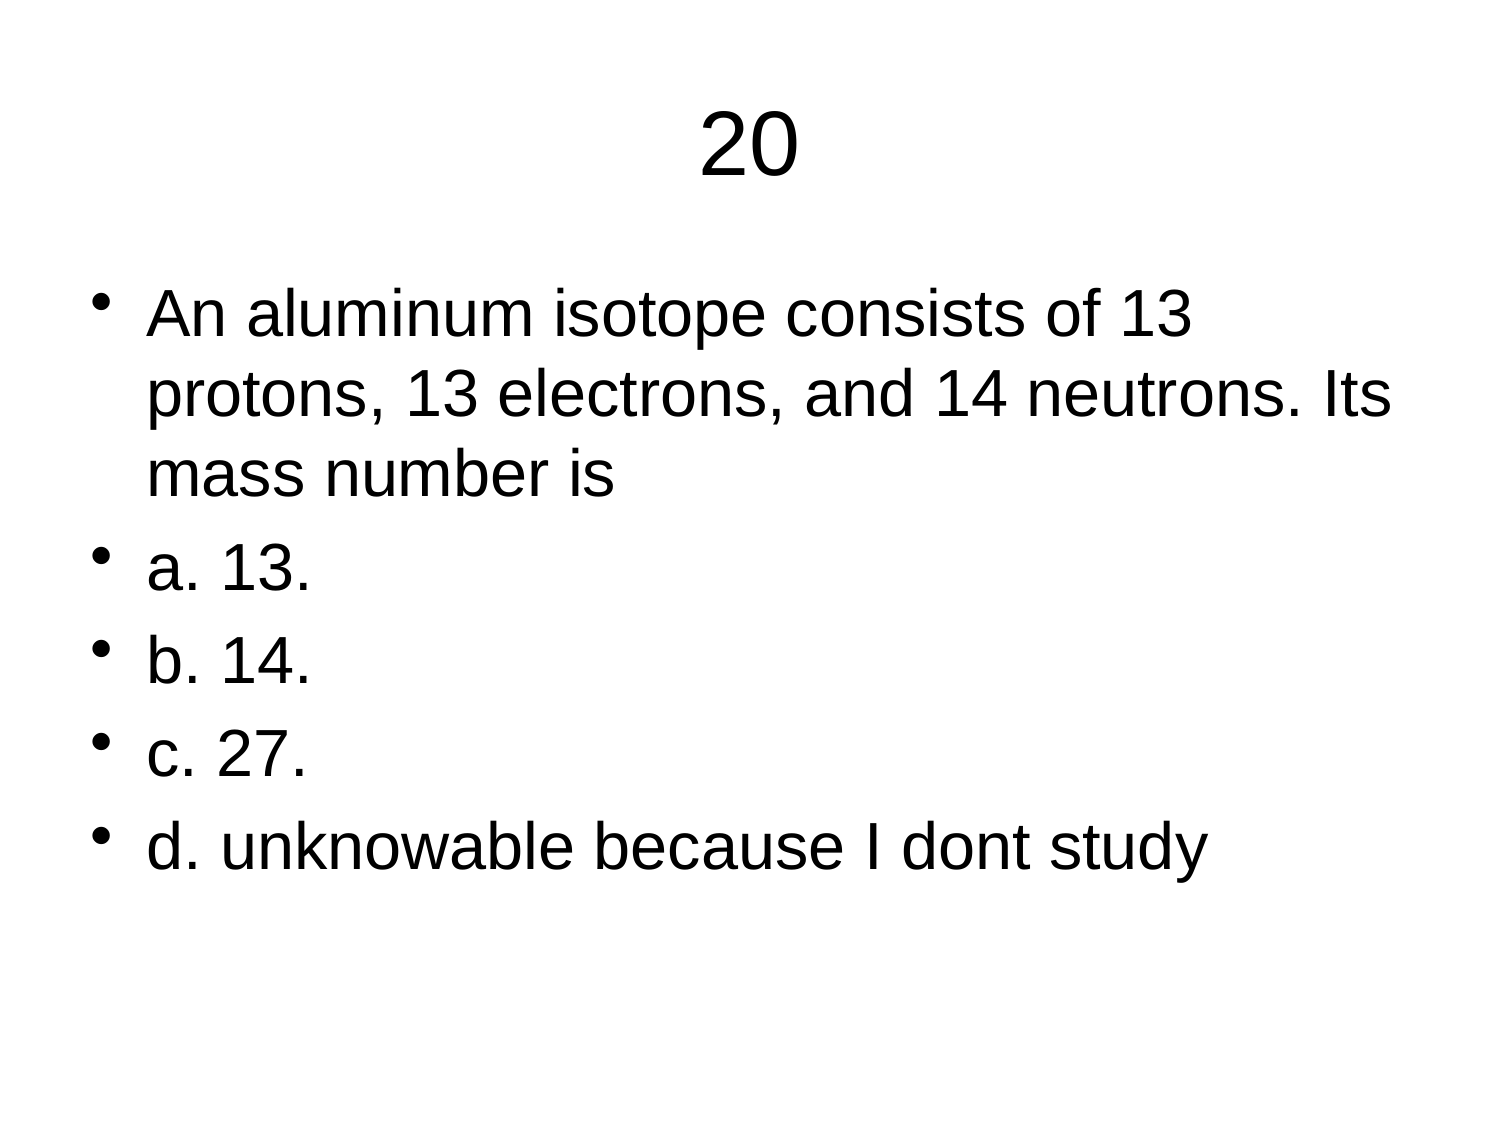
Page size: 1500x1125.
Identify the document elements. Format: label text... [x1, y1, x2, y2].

title 20 [74, 44, 1426, 233]
list An aluminum isotope consists of 13 protons, 13 electrons, and 14 neutrons. Its mass number is a. 13. b. 14. c. 27. d. unknowable because I dont study [74, 262, 1426, 1006]
